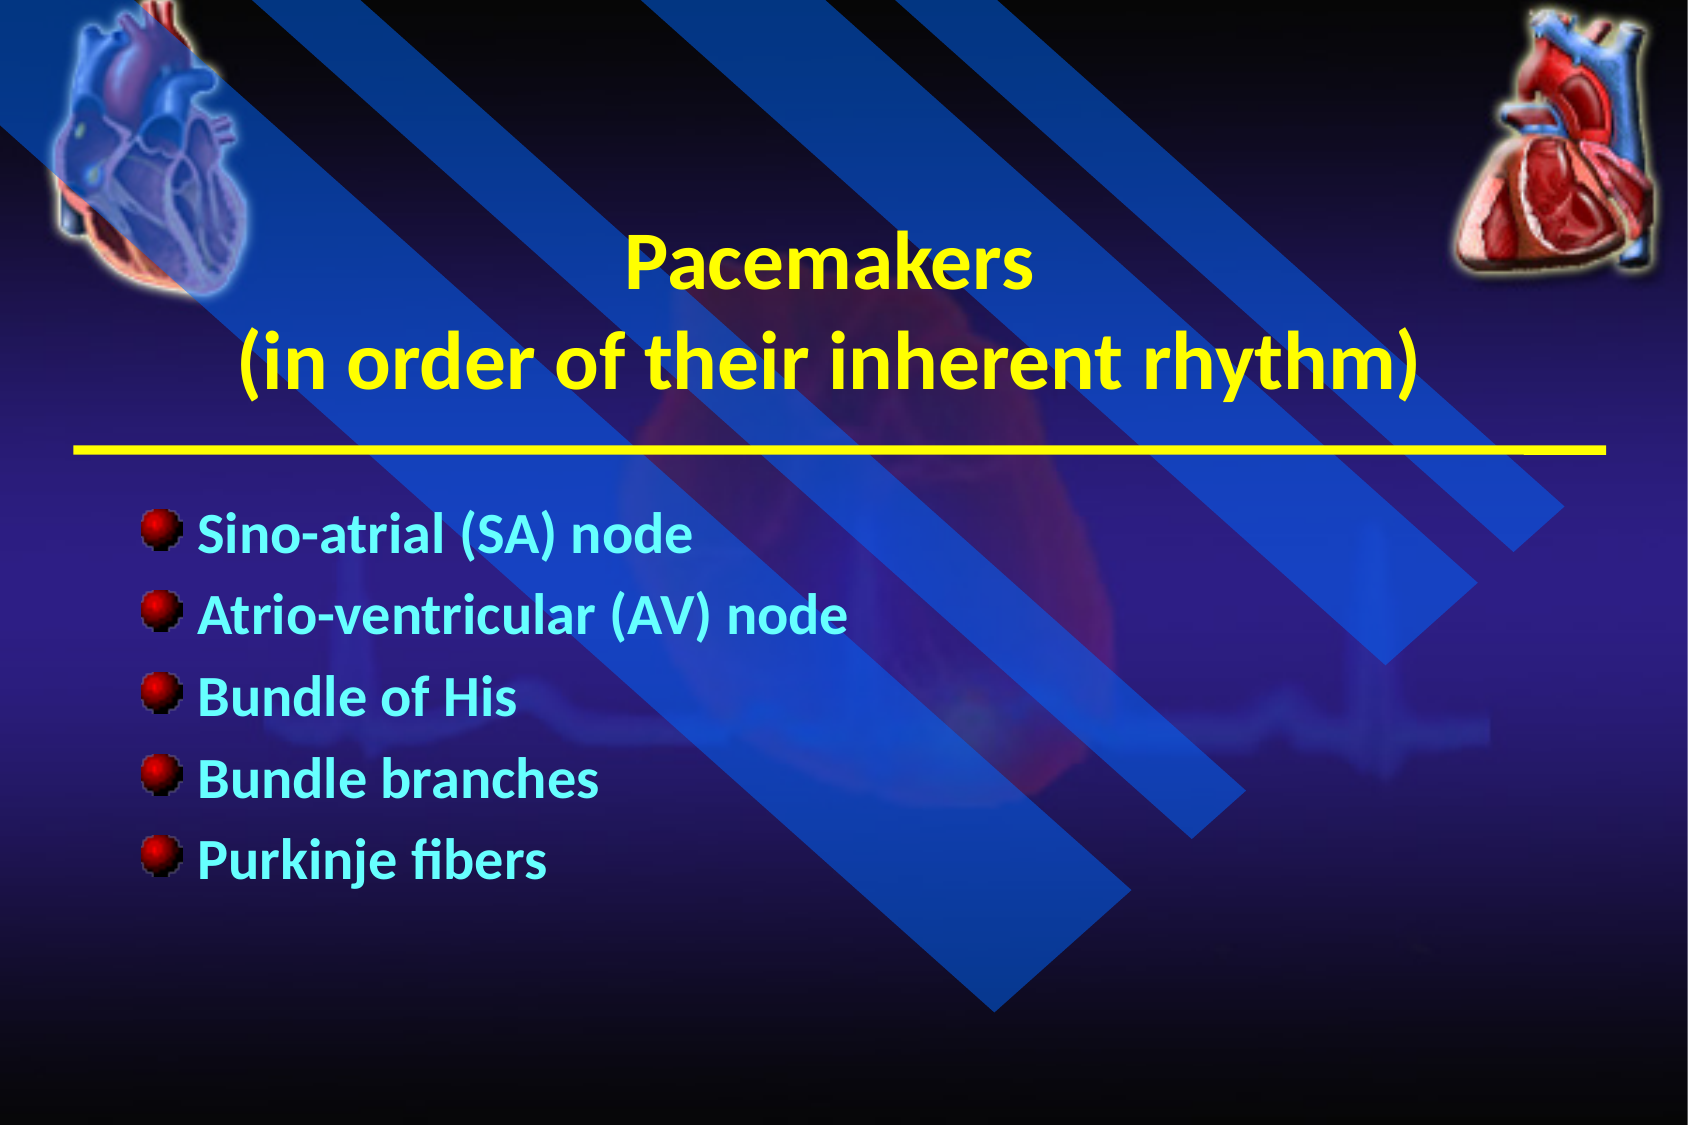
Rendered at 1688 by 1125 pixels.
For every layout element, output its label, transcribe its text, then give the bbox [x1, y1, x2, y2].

picture [1332, 451, 1439, 487]
picture [827, 0, 1131, 212]
picture [141, 509, 183, 551]
picture [141, 590, 183, 632]
picture [141, 754, 183, 796]
picture [135, 0, 488, 212]
text_box Sino-atrial (SA) node Atrio-ventricular (AV) node Bundle of His Bundle branches Purkinje fibers [126, 487, 1561, 950]
picture [141, 835, 183, 877]
picture [1275, 400, 1398, 450]
text_box Pacemakers (in order of their inherent rhythm) [112, 212, 1547, 400]
picture [0, 0, 1688, 1125]
picture [810, 400, 1143, 450]
picture [362, 0, 876, 212]
picture [141, 672, 183, 714]
picture [641, 451, 796, 487]
picture [867, 451, 1184, 487]
picture [584, 400, 754, 450]
